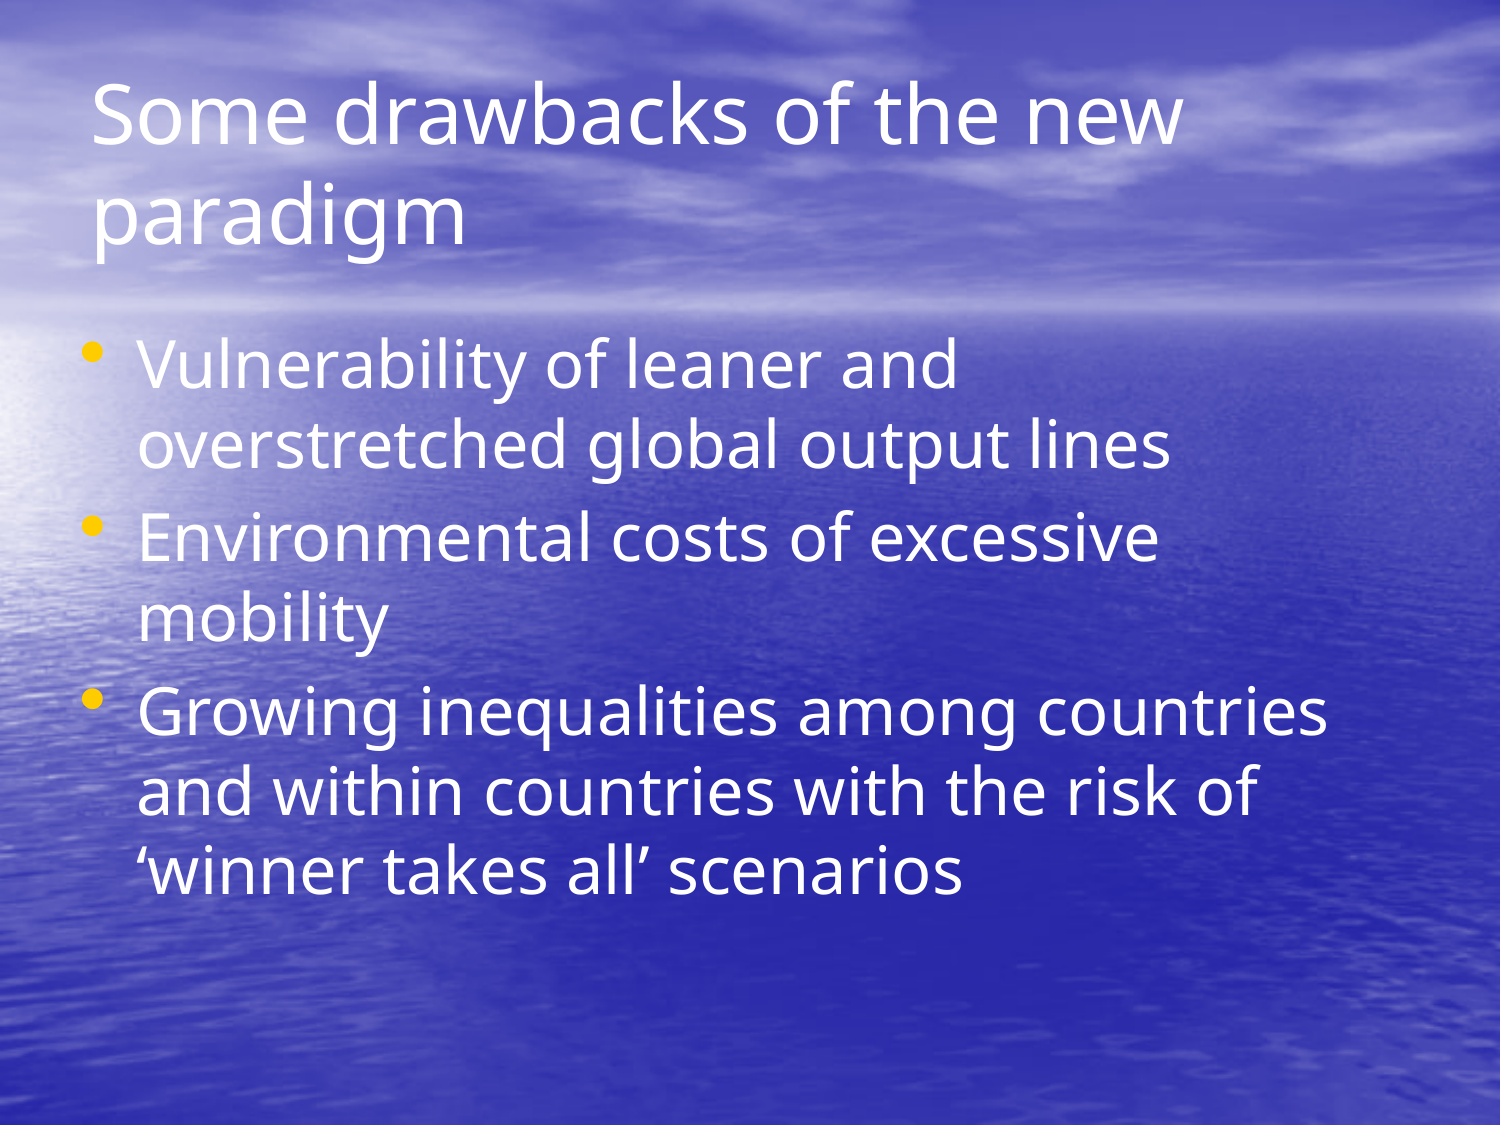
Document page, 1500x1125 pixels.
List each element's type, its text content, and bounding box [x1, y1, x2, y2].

list Vulnerability of leaner and overstretched global output lines Environmental costs of excessive mobility Growing inequalities among countries and within countries with the risk of ‘winner takes all’ scenarios [64, 314, 1416, 990]
title Some drawbacks of the new paradigm [74, 47, 1426, 276]
